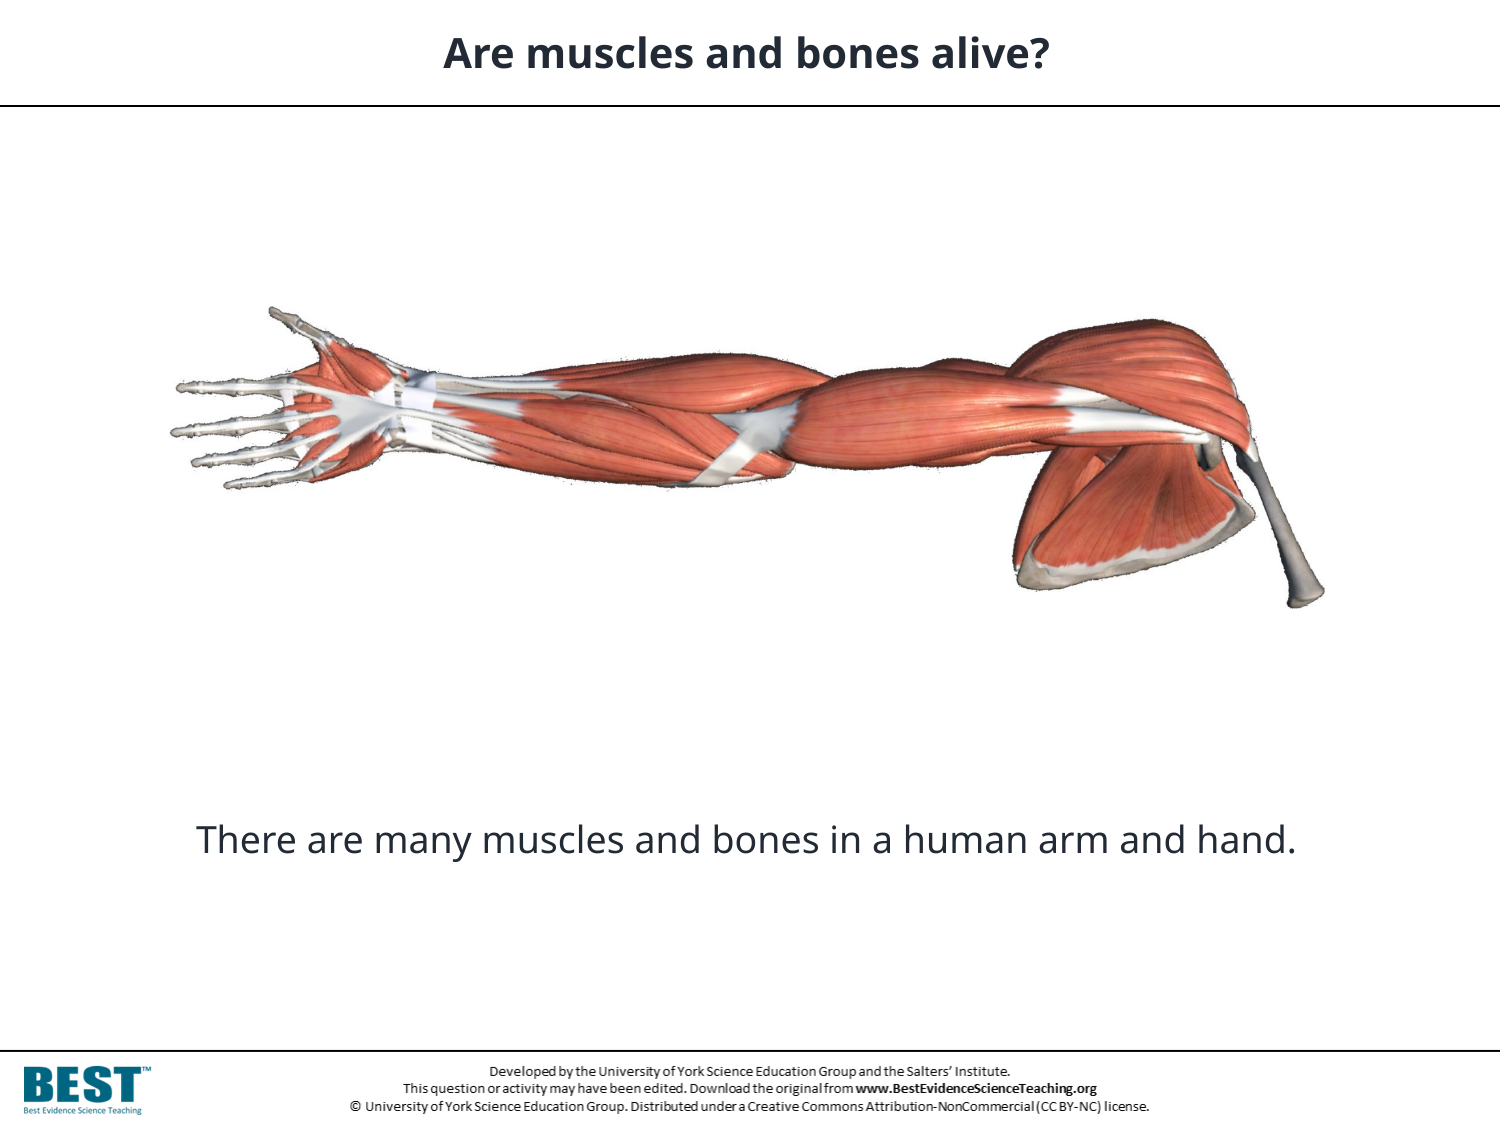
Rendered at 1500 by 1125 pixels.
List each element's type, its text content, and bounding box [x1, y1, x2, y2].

text_box Are muscles and bones alive? [23, 4, 1471, 99]
picture [0, 105, 1500, 1125]
